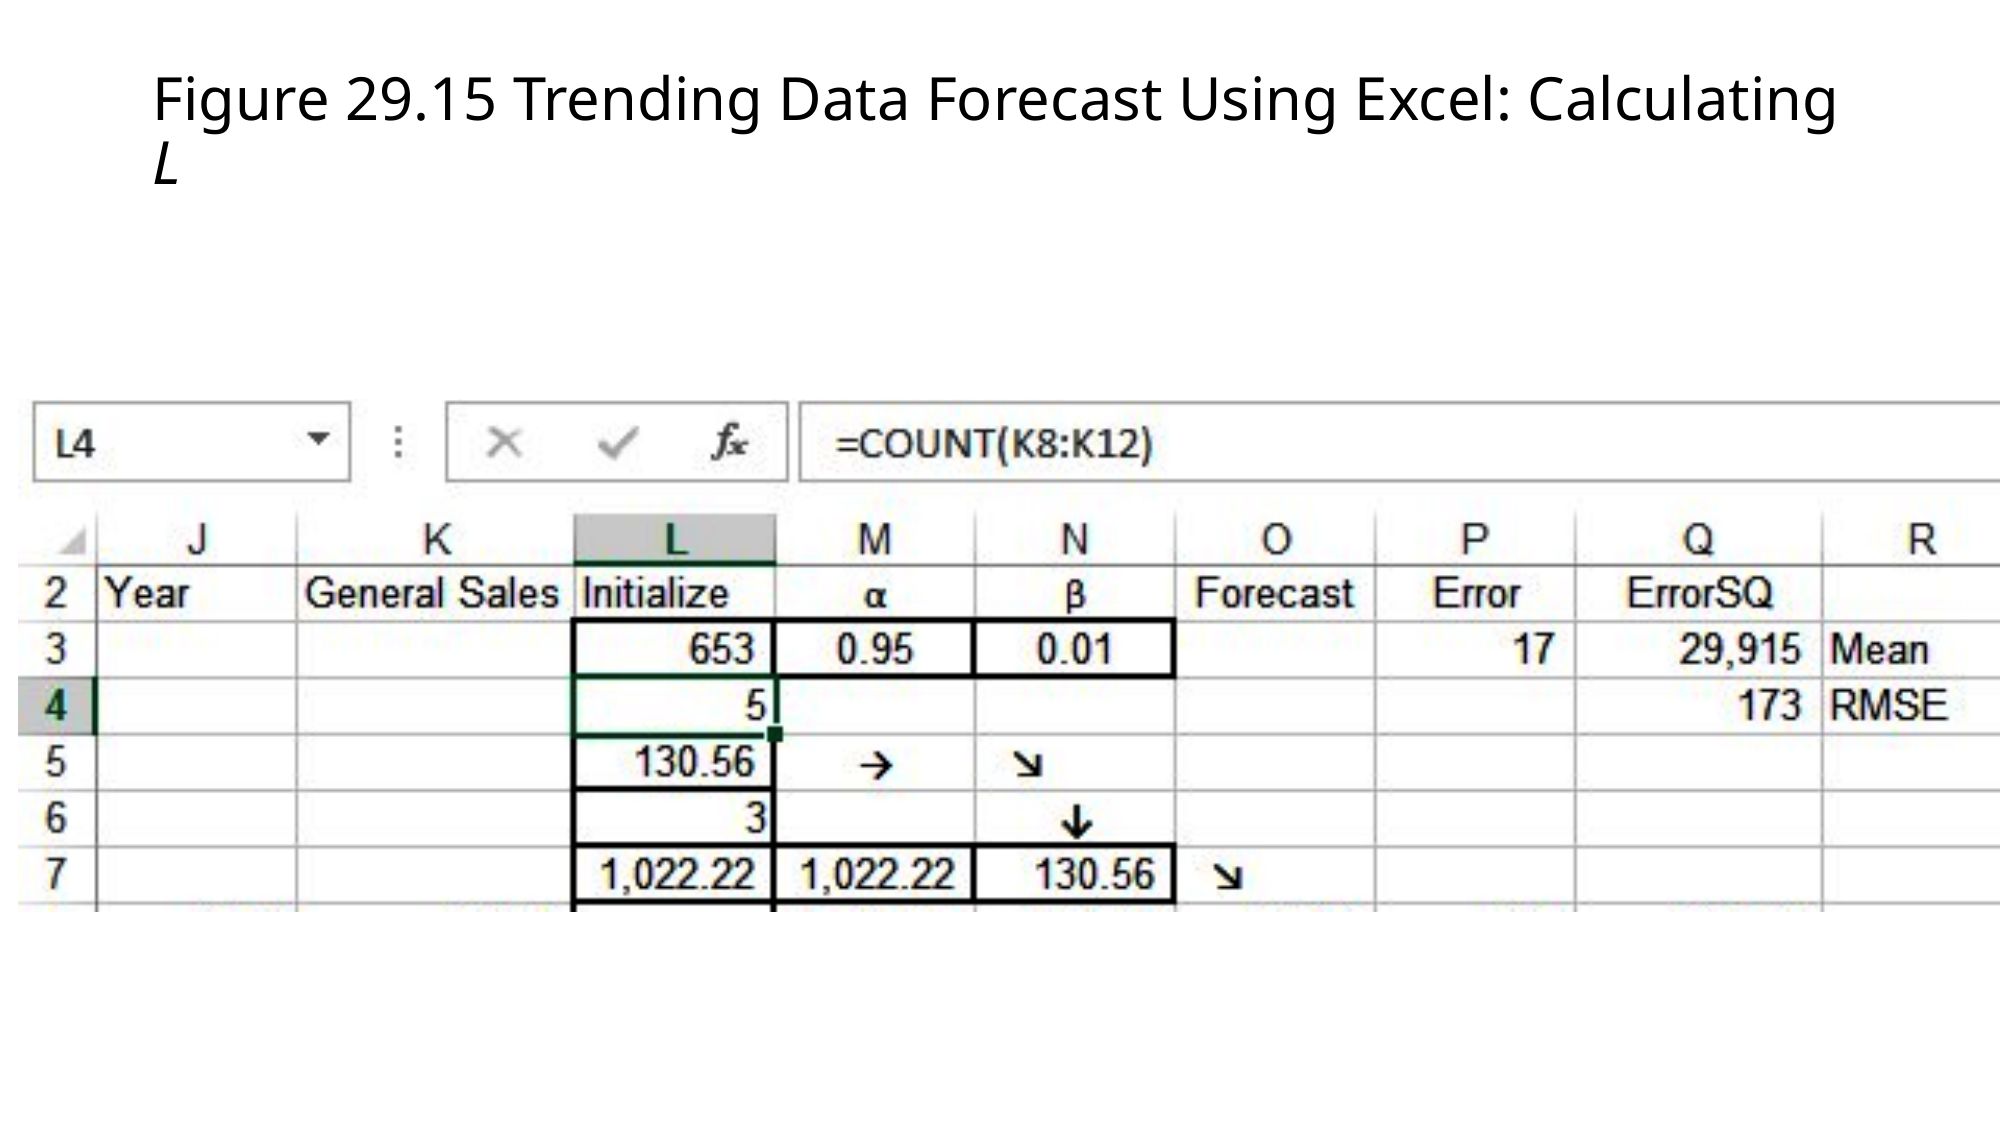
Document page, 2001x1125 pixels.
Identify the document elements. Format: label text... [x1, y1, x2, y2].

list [18, 399, 2000, 912]
title Figure 29.15 Trending Data Forecast Using Excel: Calculating L [137, 59, 1863, 278]
